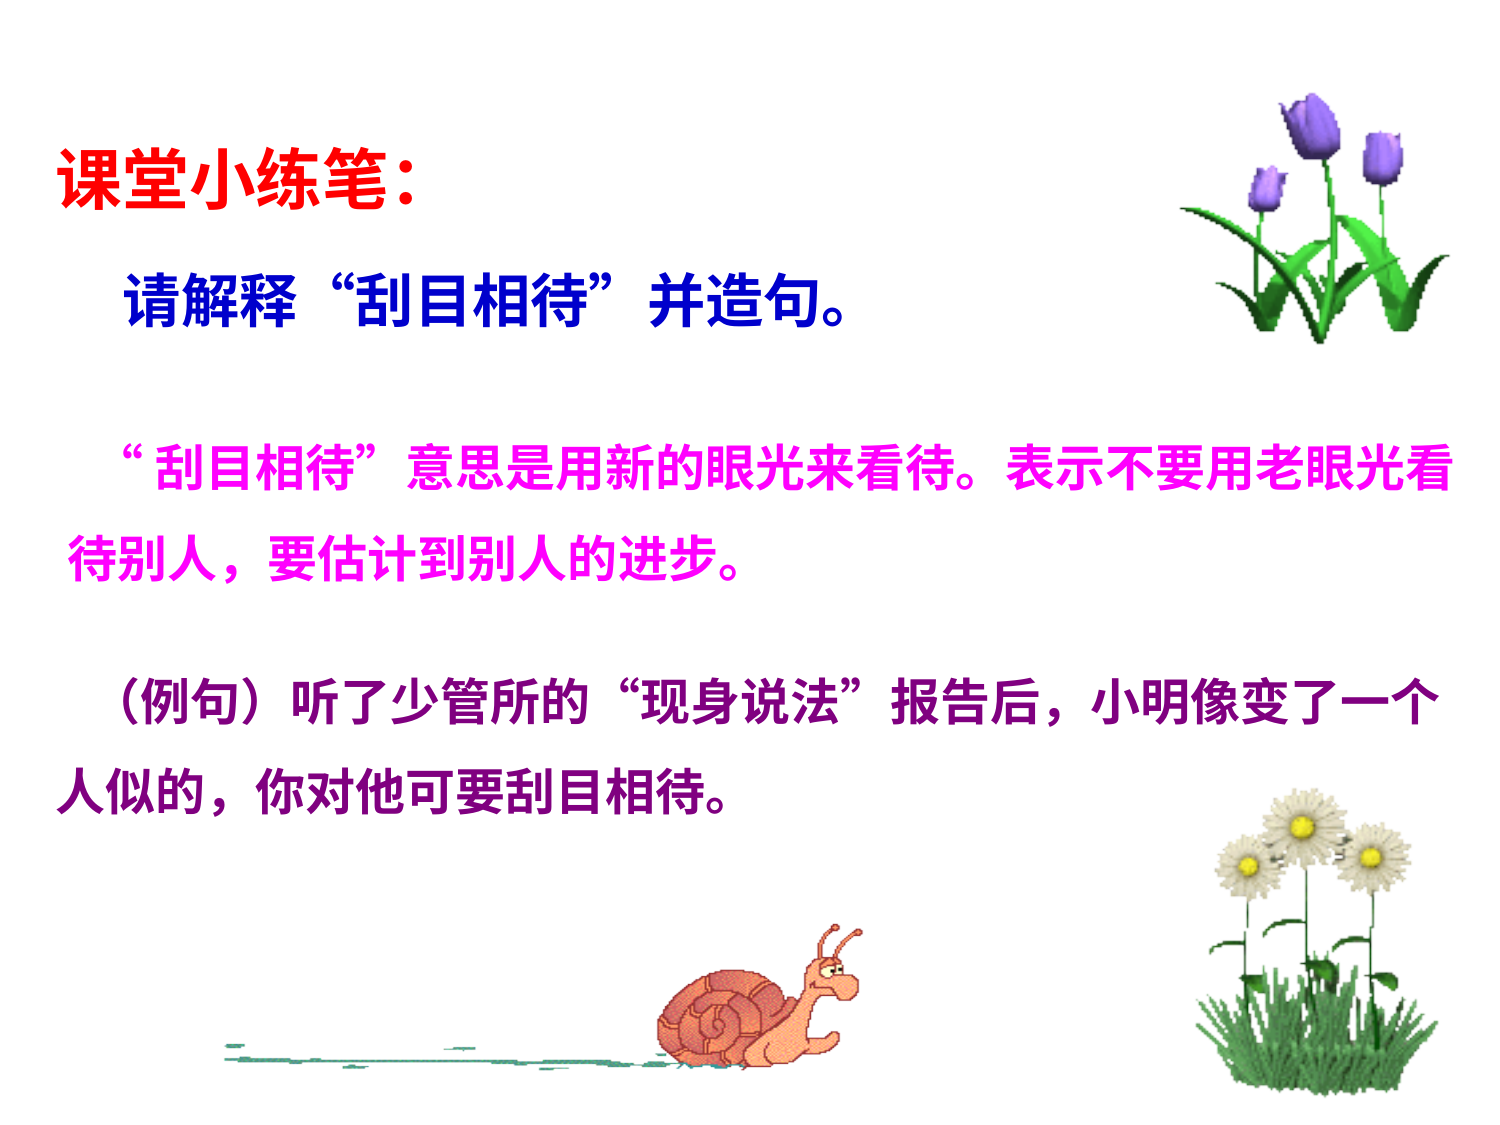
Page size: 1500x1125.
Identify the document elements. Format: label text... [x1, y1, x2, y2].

picture [1175, 66, 1459, 350]
text_box （例句）听了少管所的“现身说法”报告后，小明像变了一个人似的，你对他可要刮目相待。 [41, 633, 1459, 828]
list 课堂小练笔： 请解释“刮目相待”并造句。 [40, 89, 1500, 386]
text_box “刮目相待”意思是用新的眼光来看待。表示不要用老眼光看待别人，要估计到别人的进步。 [53, 385, 1483, 596]
picture [1175, 774, 1450, 1106]
picture [194, 916, 892, 1074]
